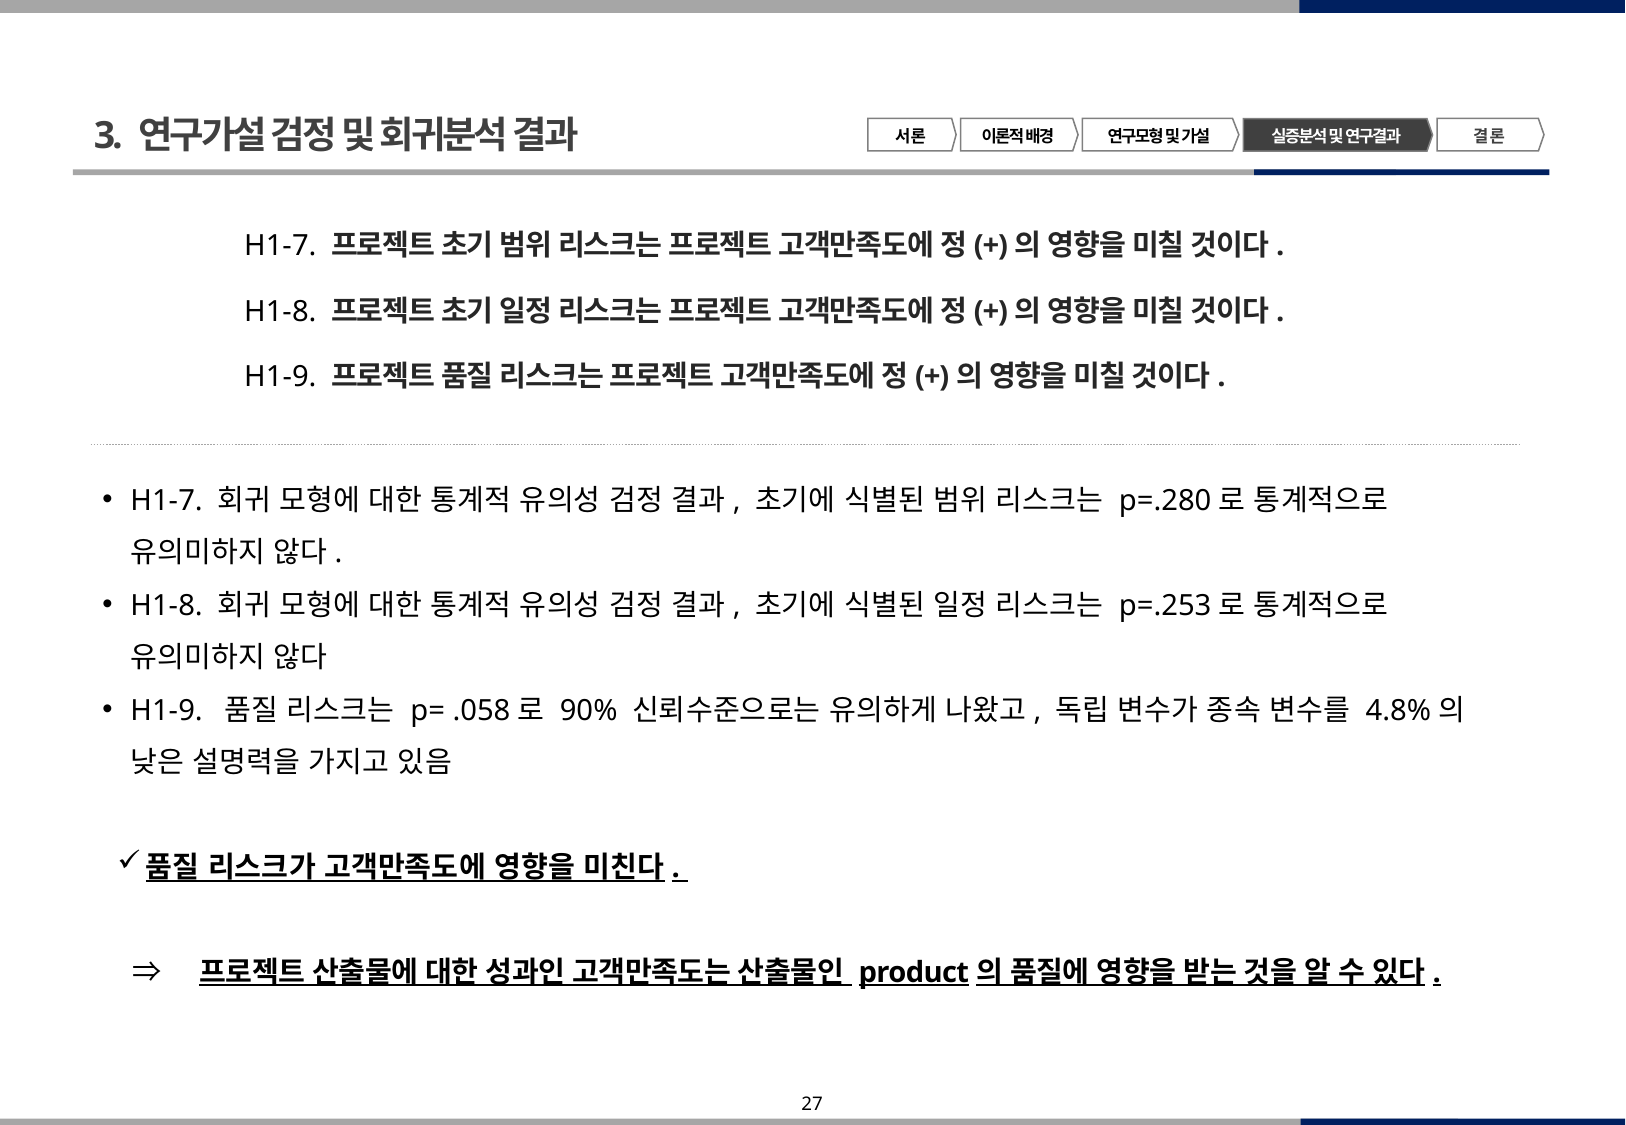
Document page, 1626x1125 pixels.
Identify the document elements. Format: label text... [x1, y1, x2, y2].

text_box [867, 118, 1544, 152]
text_box H1-7. 프로젝트 초기 범위 리스크는 프로젝트 고객만족도에 정(+)의 영향을 미칠 것이다. [221, 211, 1592, 269]
text_box H1-7. 회귀 모형에 대한 통계적 유의성 검정 결과, 초기에 식별된 범위 리스크는 p=.280로 통계적으로 유의미하지 않다. H1-8. 회귀 모형에 대한 통계적 유의성 검정 결과, 초기에 식별된 일정 리스크는 p=.253로 통계적으로 유의미하지 않다 H1-9. 품질 리스크는 p= .058로 90% 신뢰수준으로는 유의하게 나왔고, 독립 변수가 종속 변수를 4.8%의 낮은 설명력을 가지고 있음 품질 리스크가 고객만족도에 영향을 미친다. ⇒ 프로젝트 산출물에 대한 성과인 고객만족도는 산출물인 product의 품질에 영향을 받는 것을 알 수 있다. [87, 456, 1533, 996]
text_box 3. 연구가설 검정 및 회귀분석 결과 [78, 91, 1544, 166]
text_box H1-8. 프로젝트 초기 일정 리스크는 프로젝트 고객만족도에 정(+)의 영향을 미칠 것이다. [221, 277, 1592, 335]
text_box H1-9. 프로젝트 품질 리스크는 프로젝트 고객만족도에 정(+)의 영향을 미칠 것이다. [221, 343, 1625, 400]
